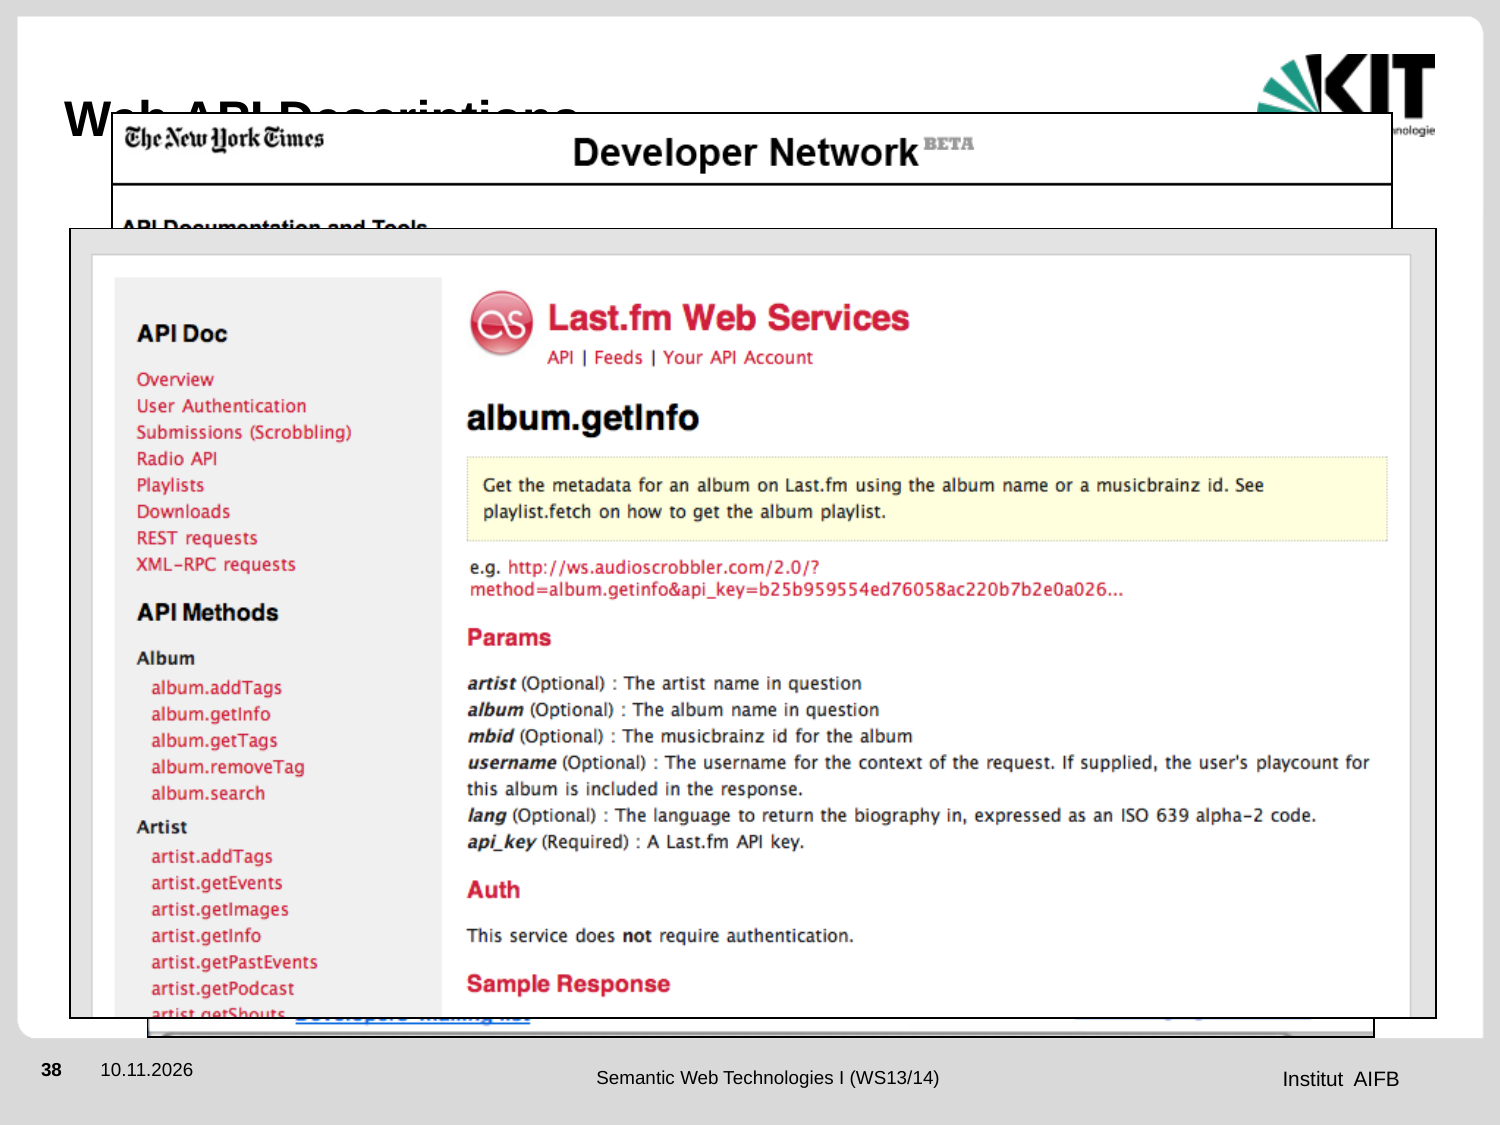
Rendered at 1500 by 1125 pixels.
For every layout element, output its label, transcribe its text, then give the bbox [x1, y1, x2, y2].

title Web API Descriptions [64, 54, 1198, 147]
picture [0, 0, 1500, 1125]
